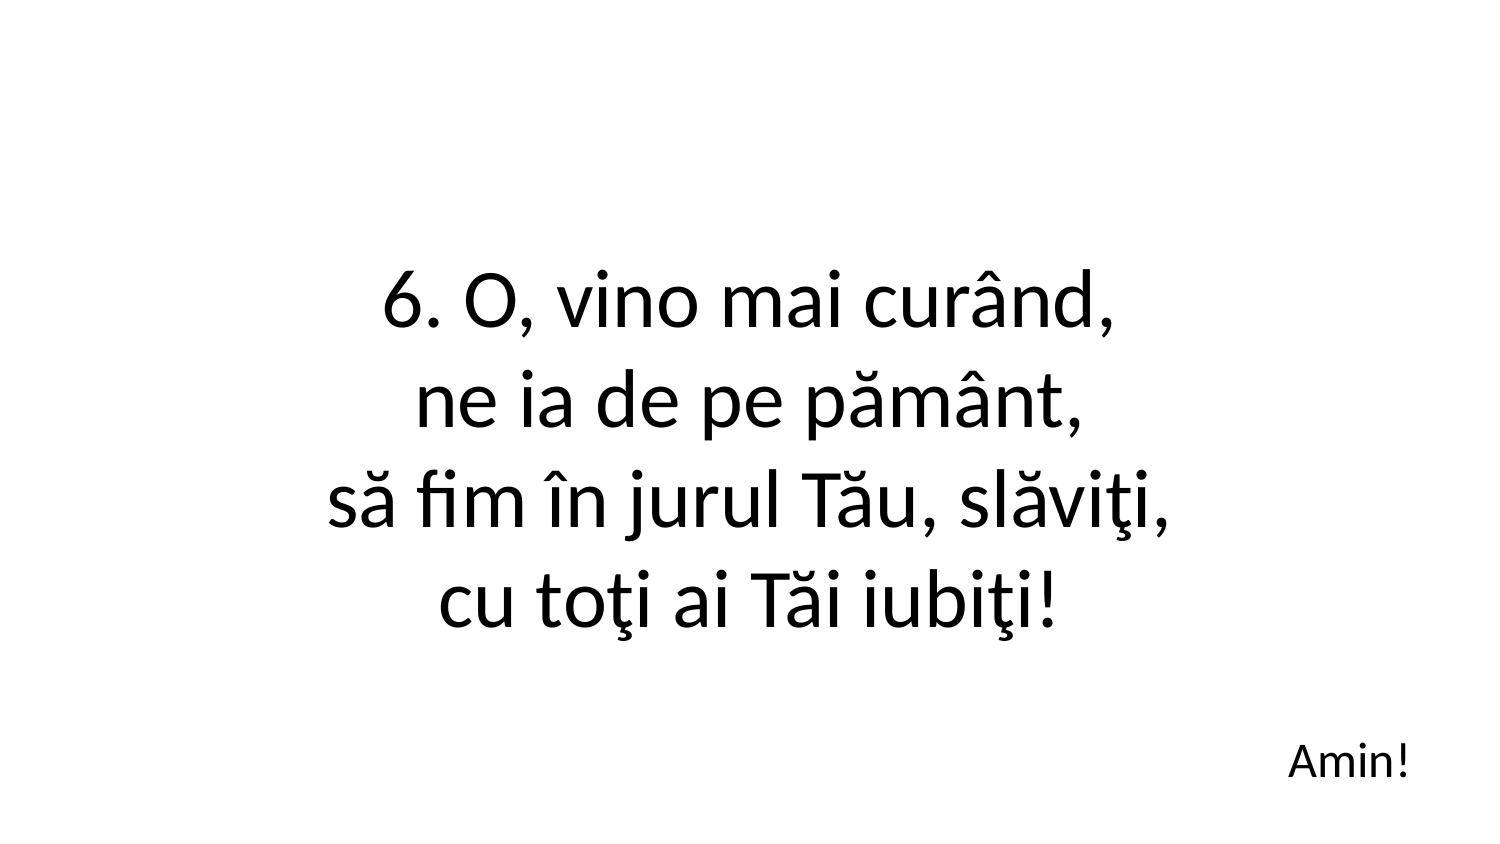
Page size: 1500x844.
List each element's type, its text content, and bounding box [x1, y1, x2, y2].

text_box Amin! [1273, 674, 1427, 795]
text_box 6. O, vino mai curând, ne ia de pe pământ, să fim în jurul Tău, slăviţi, cu toţi ai Tăi iubiţi! [311, 192, 1189, 652]
